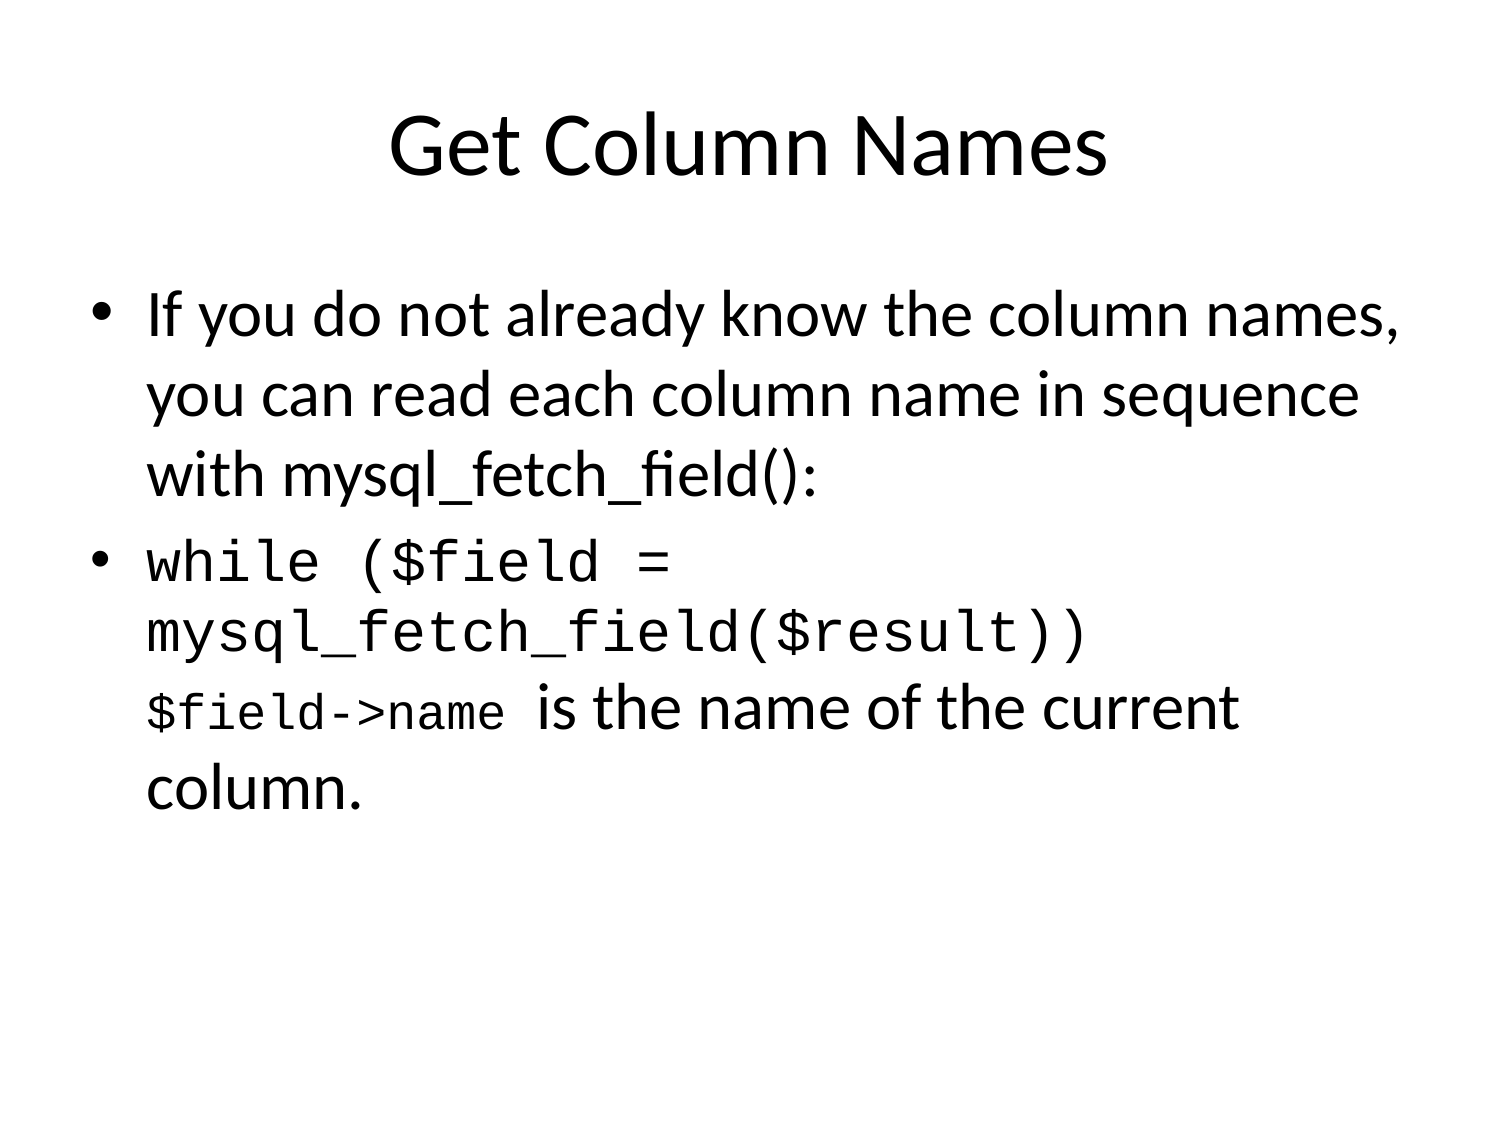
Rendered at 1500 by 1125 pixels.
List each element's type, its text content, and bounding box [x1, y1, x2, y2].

list If you do not already know the column names, you can read each column name in sequence with mysql_fetch_field(): while ($field = mysql_fetch_field($result)) $field->name is the name of the current column. [75, 262, 1425, 1005]
title Get Column Names [75, 45, 1425, 233]
